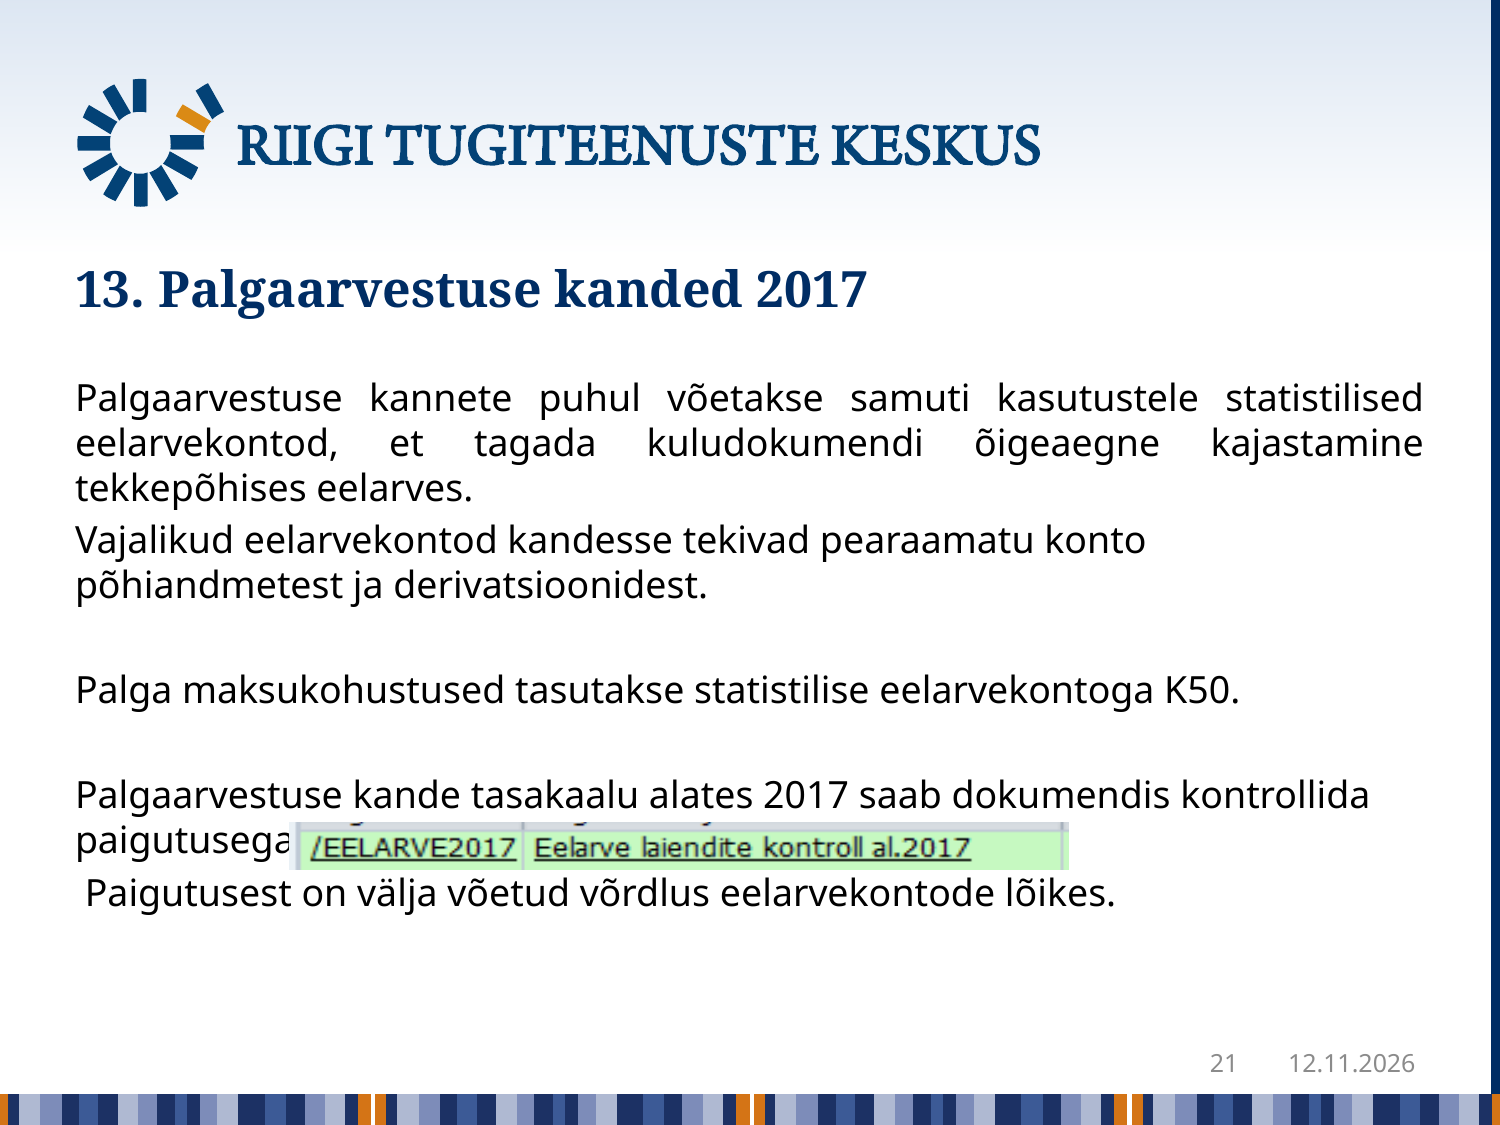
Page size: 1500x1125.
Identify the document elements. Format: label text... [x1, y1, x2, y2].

slide_number 21 [1139, 1035, 1254, 1095]
picture [289, 822, 1070, 870]
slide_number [1269, 1035, 1431, 1095]
list Palgaarvestuse kannete puhul võetakse samuti kasutustele statistilised eelarvekontod, et tagada kuludokumendi õigeaegne kajastamine tekkepõhises eelarves. Vajalikud eelarvekontod kandesse tekivad pearaamatu konto põhiandmetest ja derivatsioonidest. Palga maksukohustused tasutakse statistilise eelarvekontoga K50. Palgaarvestuse kande tasakaalu alates 2017 saab dokumendis kontrollida paigutusega Paigutusest on välja võetud võrdlus eelarvekontode lõikes. [75, 373, 1425, 1012]
title 13. Palgaarvestuse kanded 2017 [75, 257, 1425, 350]
